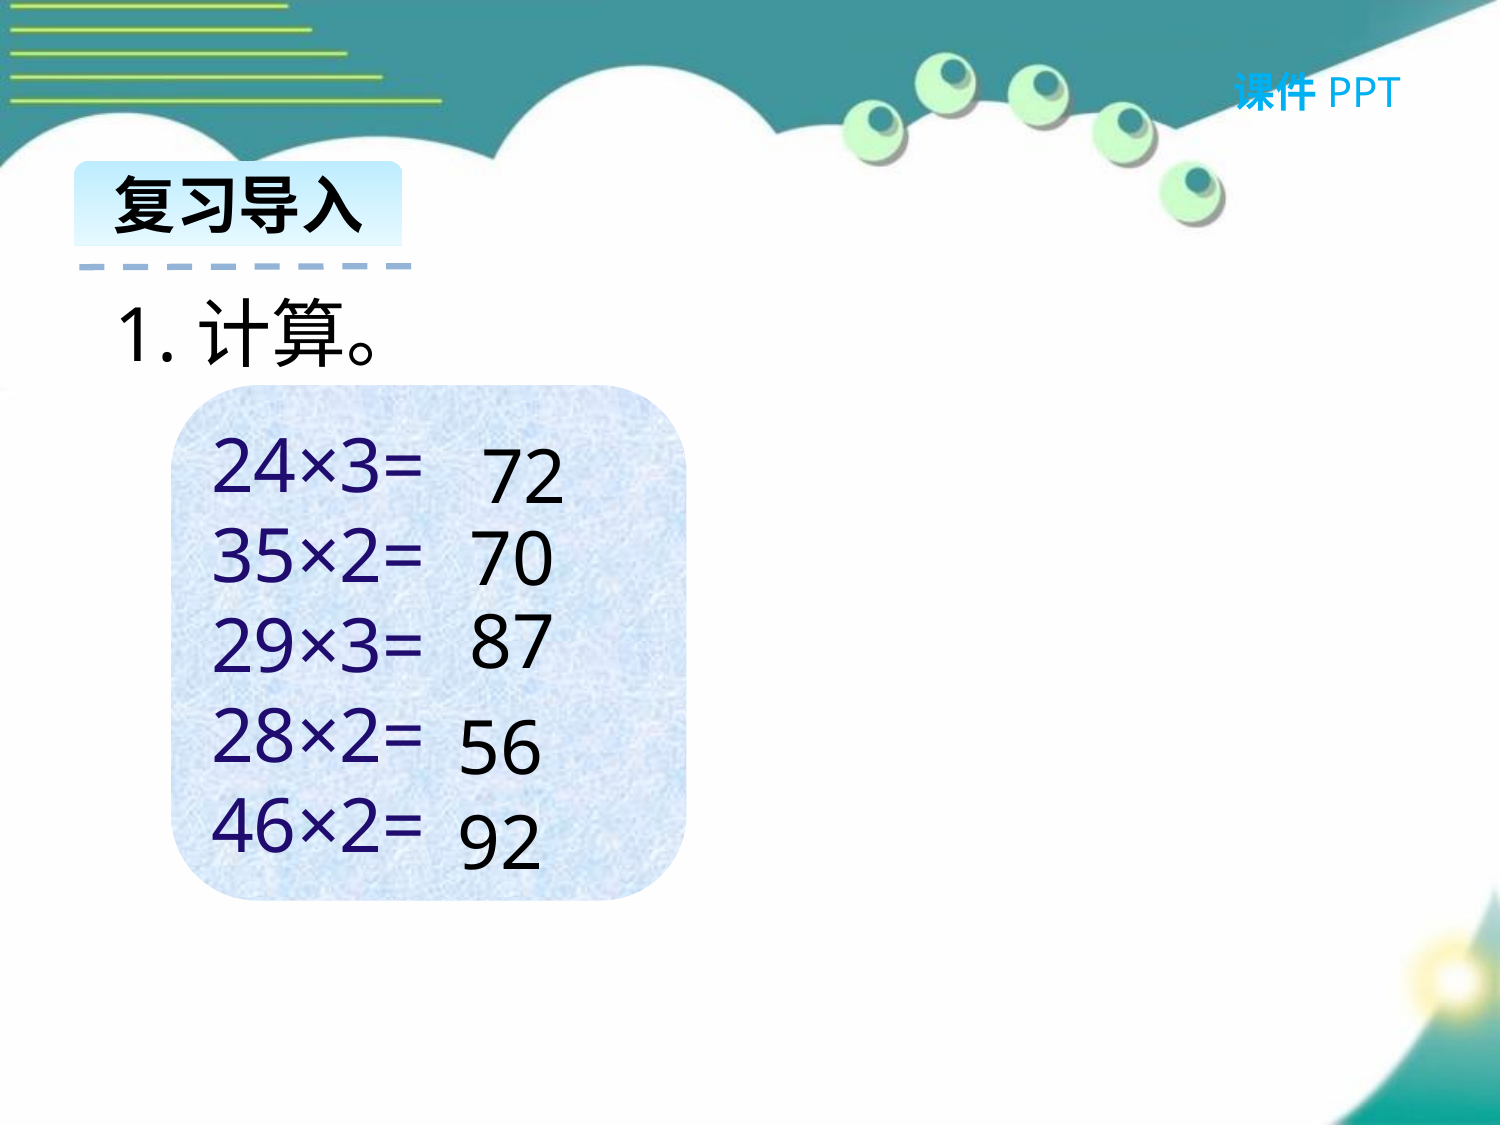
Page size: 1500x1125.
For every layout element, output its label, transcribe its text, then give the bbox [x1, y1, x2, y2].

text_box 72 [466, 420, 630, 526]
text_box 1.计算。 [100, 278, 848, 384]
text_box 70 [454, 503, 618, 586]
picture [0, 0, 1500, 1125]
text_box 课件PPT [1218, 58, 1418, 124]
text_box 87 [454, 586, 618, 691]
text_box 92 [442, 786, 606, 892]
text_box 复习导入 [74, 160, 403, 246]
text_box 56 [442, 692, 606, 786]
text_box 24×3= 35×2= 29×3= 28×2= 46×2= [171, 385, 687, 901]
